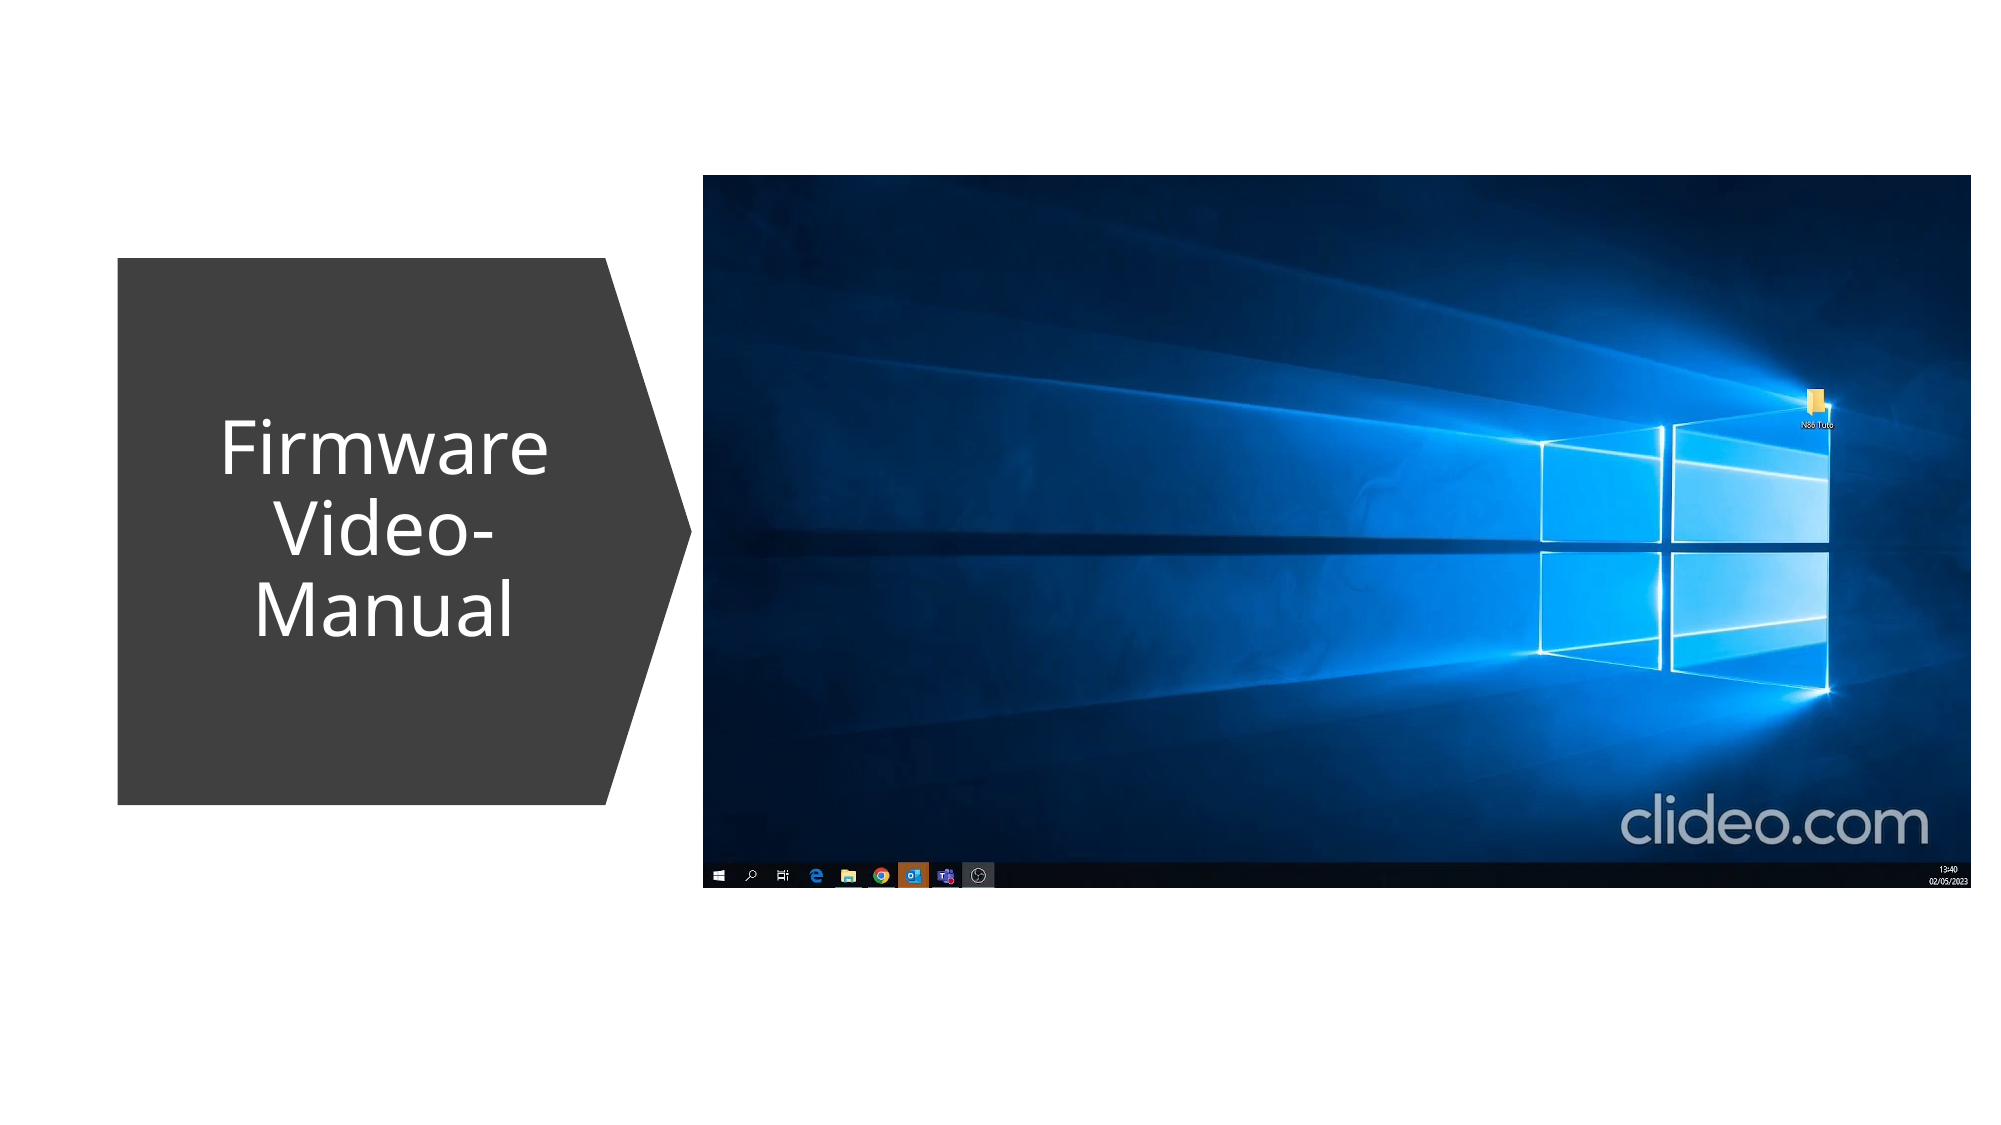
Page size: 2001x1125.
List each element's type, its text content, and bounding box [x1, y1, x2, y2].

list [702, 174, 1972, 889]
title Firmware Video-Manual [168, 322, 601, 741]
text_box [116, 257, 693, 807]
